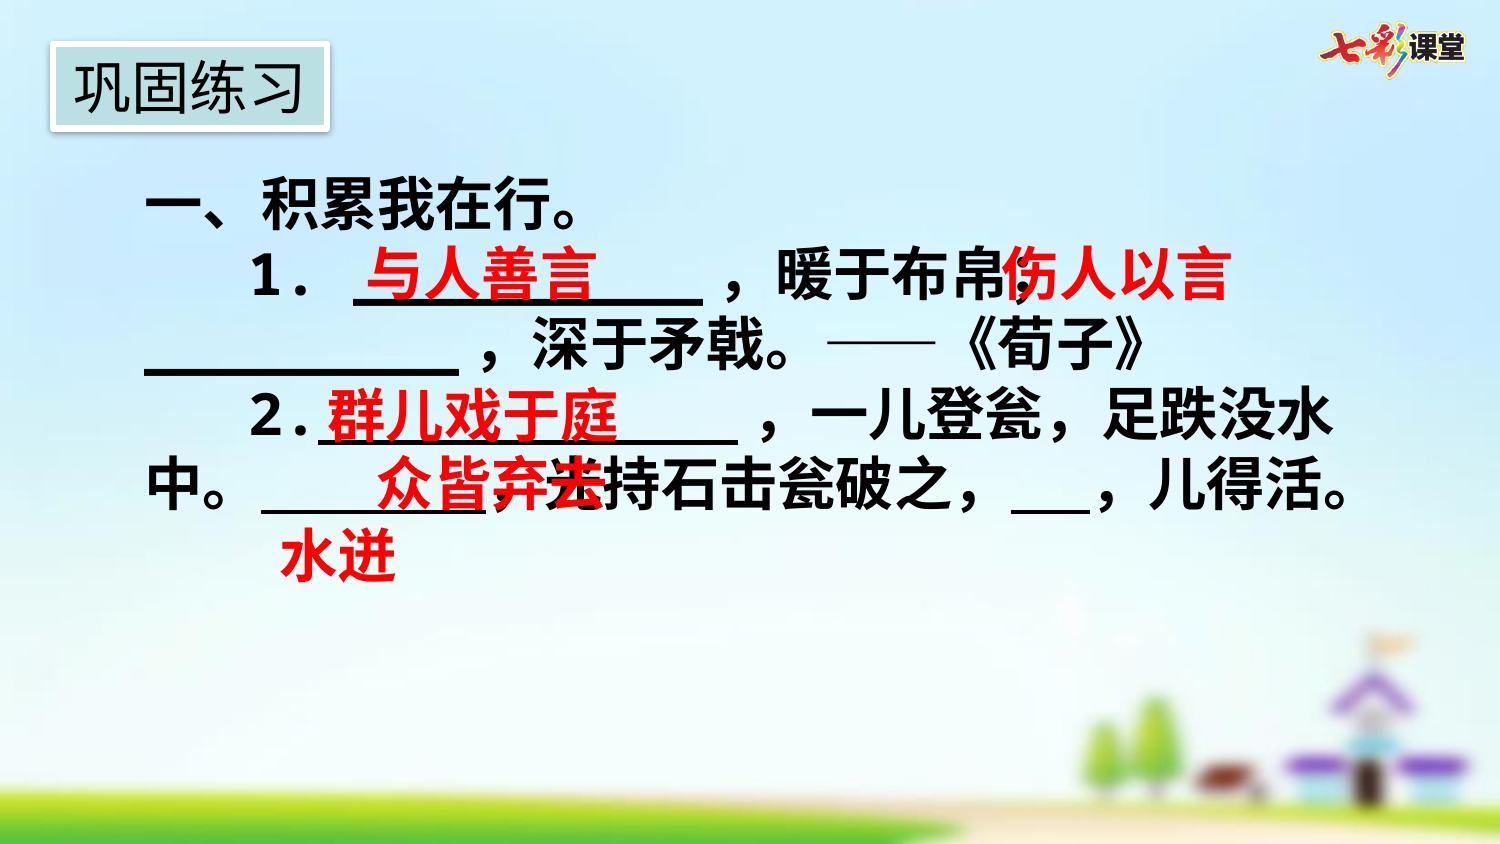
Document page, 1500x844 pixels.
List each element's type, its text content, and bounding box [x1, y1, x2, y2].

text_box 众皆弃去 [360, 439, 668, 525]
text_box 巩固练习 [50, 41, 330, 132]
text_box 与人善言 [350, 229, 643, 315]
text_box 伤人以言 [986, 229, 1341, 315]
text_box 一、积累我在行。 1. __________，暖于布帛；_________，深于矛戟。——《荀子》 2. ，一儿登瓮，足跌没水中。 ，光持石击瓮破之， ，儿得活。 [129, 160, 1365, 595]
picture [0, 0, 1500, 844]
text_box 群儿戏于庭 [312, 371, 668, 457]
text_box 水迸 [265, 511, 432, 597]
